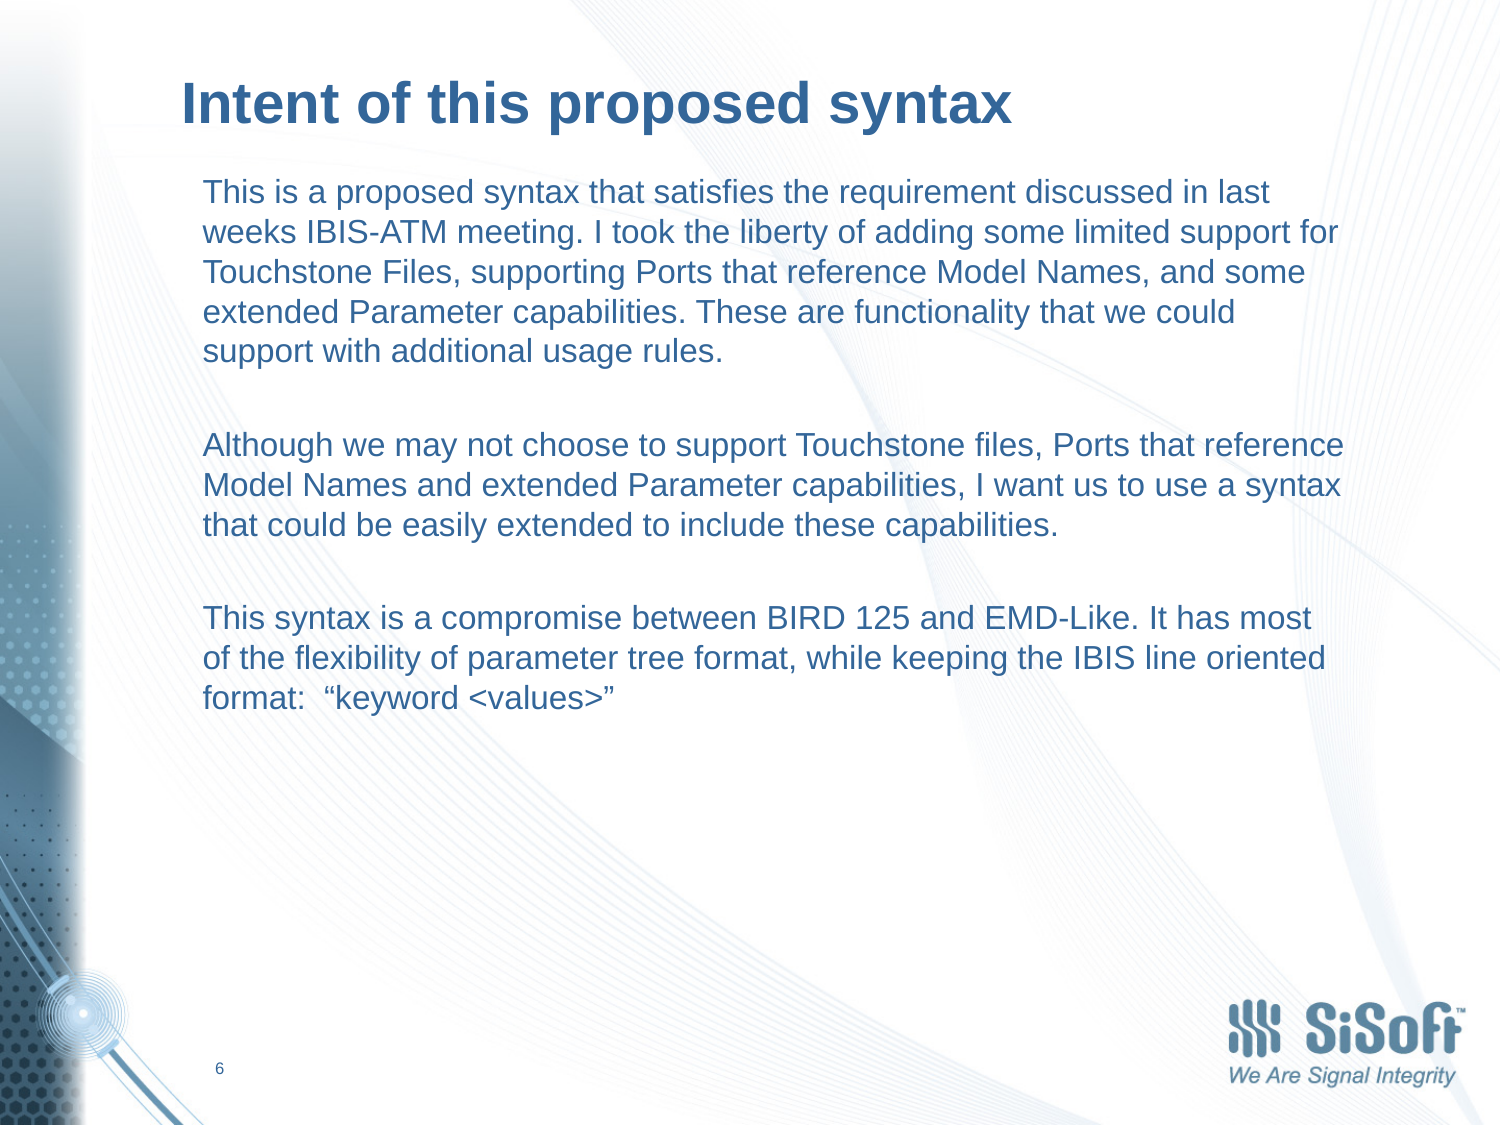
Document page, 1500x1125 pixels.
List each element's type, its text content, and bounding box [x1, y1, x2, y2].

footer 6 [200, 1050, 975, 1104]
picture [0, 0, 1500, 1125]
title Intent of this proposed syntax [150, 50, 1300, 150]
list This is a proposed syntax that satisfies the requirement discussed in last weeks IBIS-ATM meeting. I took the liberty of adding some limited support for Touchstone Files, supporting Ports that reference Model Names, and some extended Parameter capabilities. These are functionality that we could support with additional usage rules. Although we may not choose to support Touchstone files, Ports that reference Model Names and extended Parameter capabilities, I want us to use a syntax that could be easily extended to include these capabilities. This syntax is a compromise between BIRD 125 and EMD-Like. It has most of the flexibility of parameter tree format, while keeping the IBIS line oriented format: “keyword <values>” [187, 162, 1363, 1025]
